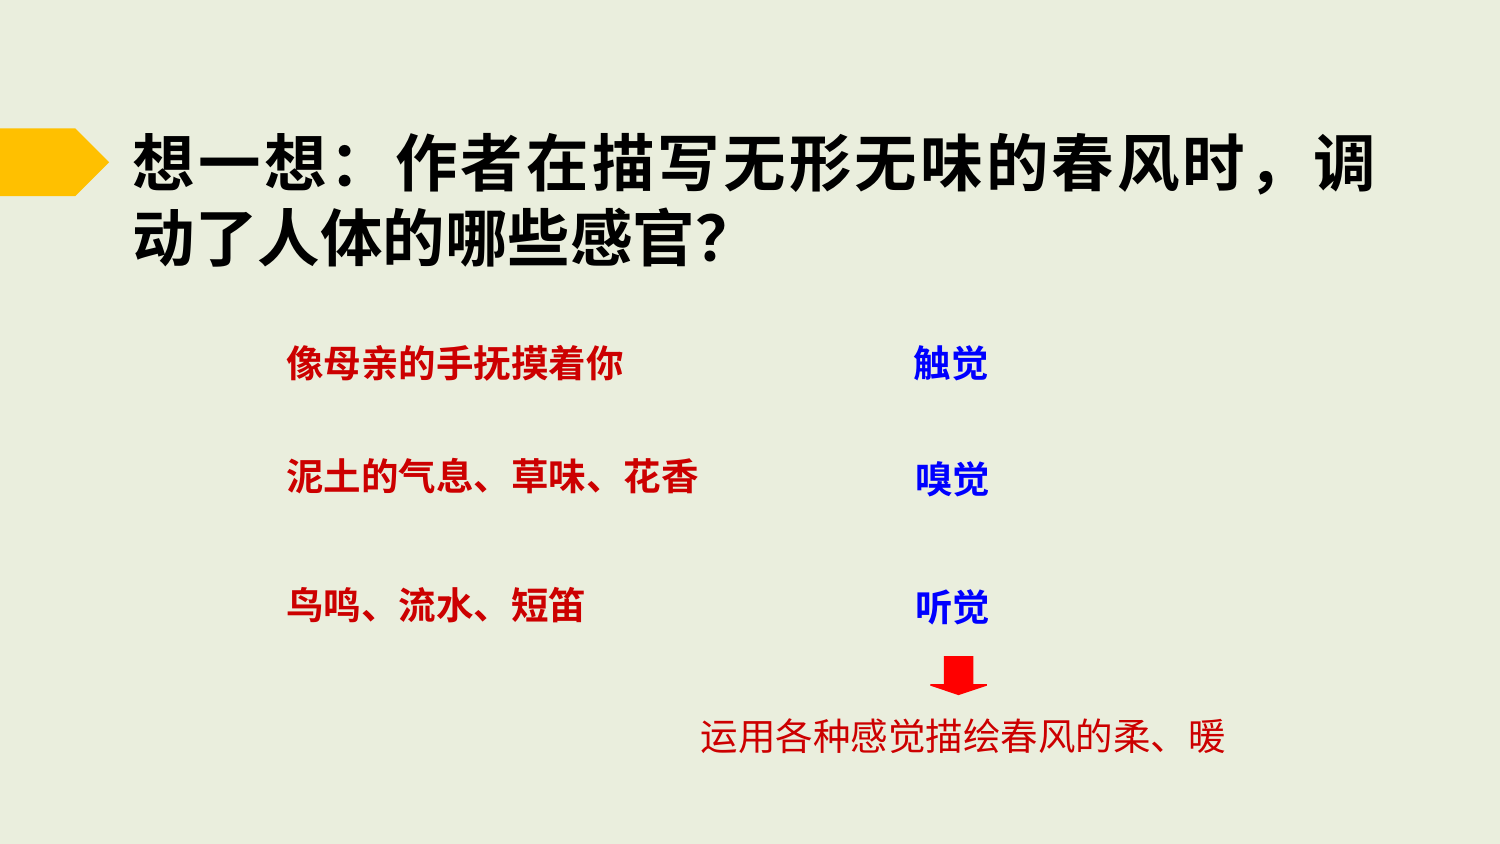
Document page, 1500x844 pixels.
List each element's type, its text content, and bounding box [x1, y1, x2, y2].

text_box 听觉 [903, 578, 1195, 635]
text_box 泥土的气息、草味、花香 [274, 447, 763, 504]
text_box 嗅觉 [903, 450, 1050, 507]
text_box [930, 656, 987, 695]
text_box 鸟鸣、流水、短笛 [275, 576, 728, 633]
text_box 想一想：作者在描写无形无味的春风时，调动了人体的哪些感官？ [121, 118, 1388, 280]
text_box 像母亲的手抚摸着你 [275, 334, 799, 392]
text_box 运用各种感觉描绘春风的柔、暖 [689, 707, 1434, 764]
text_box [0, 127, 111, 198]
text_box 触觉 [902, 334, 1076, 391]
